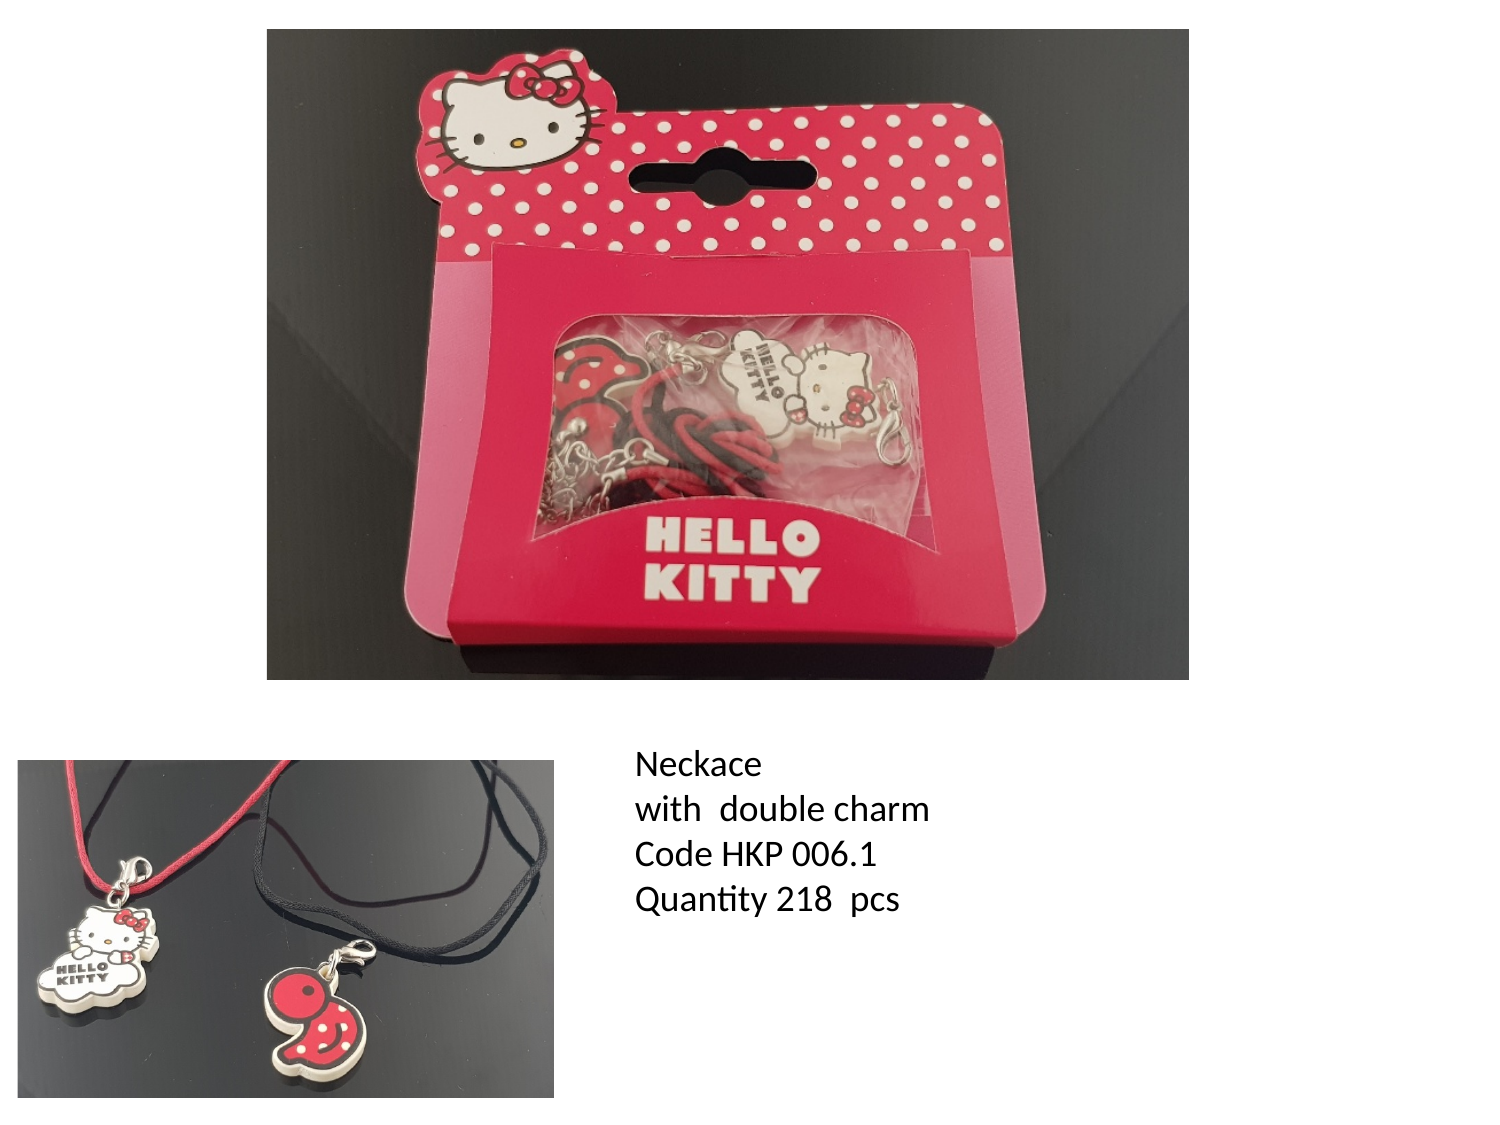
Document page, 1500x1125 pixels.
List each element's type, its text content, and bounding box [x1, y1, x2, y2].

picture [266, 29, 1190, 680]
text_box Neckace with double charm Code HKP 006.1 Quantity 218 pcs [620, 731, 1235, 972]
picture [17, 760, 555, 1098]
